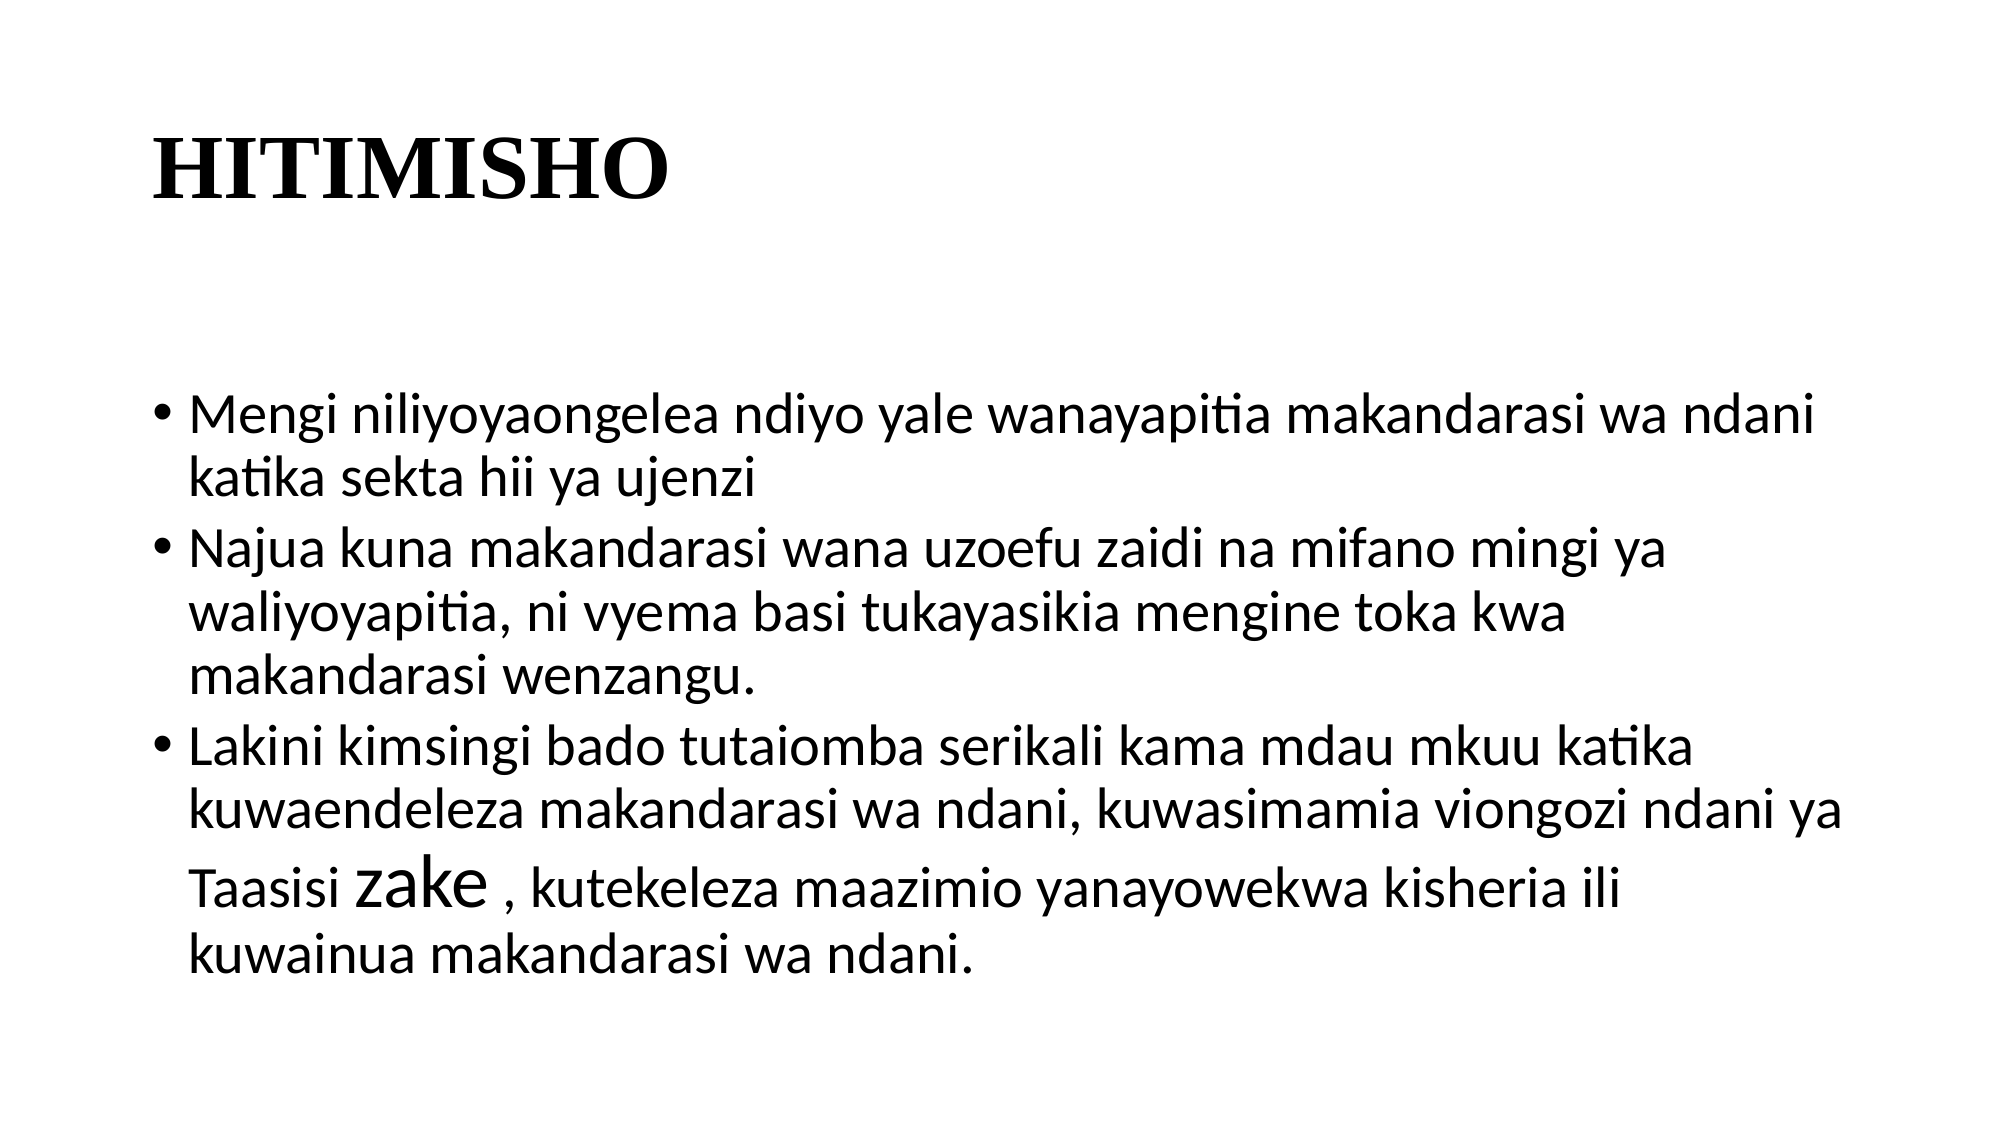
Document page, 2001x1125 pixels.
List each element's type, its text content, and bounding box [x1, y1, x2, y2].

list Mengi niliyoyaongelea ndiyo yale wanayapitia makandarasi wa ndani katika sekta hii ya ujenzi Najua kuna makandarasi wana uzoefu zaidi na mifano mingi ya waliyoyapitia, ni vyema basi tukayasikia mengine toka kwa makandarasi wenzangu. Lakini kimsingi bado tutaiomba serikali kama mdau mkuu katika kuwaendeleza makandarasi wa ndani, kuwasimamia viongozi ndani ya Taasisi zake , kutekeleza maazimio yanayowekwa kisheria ili kuwainua makandarasi wa ndani. [137, 297, 1863, 1011]
title HITIMISHO [137, 59, 1863, 278]
